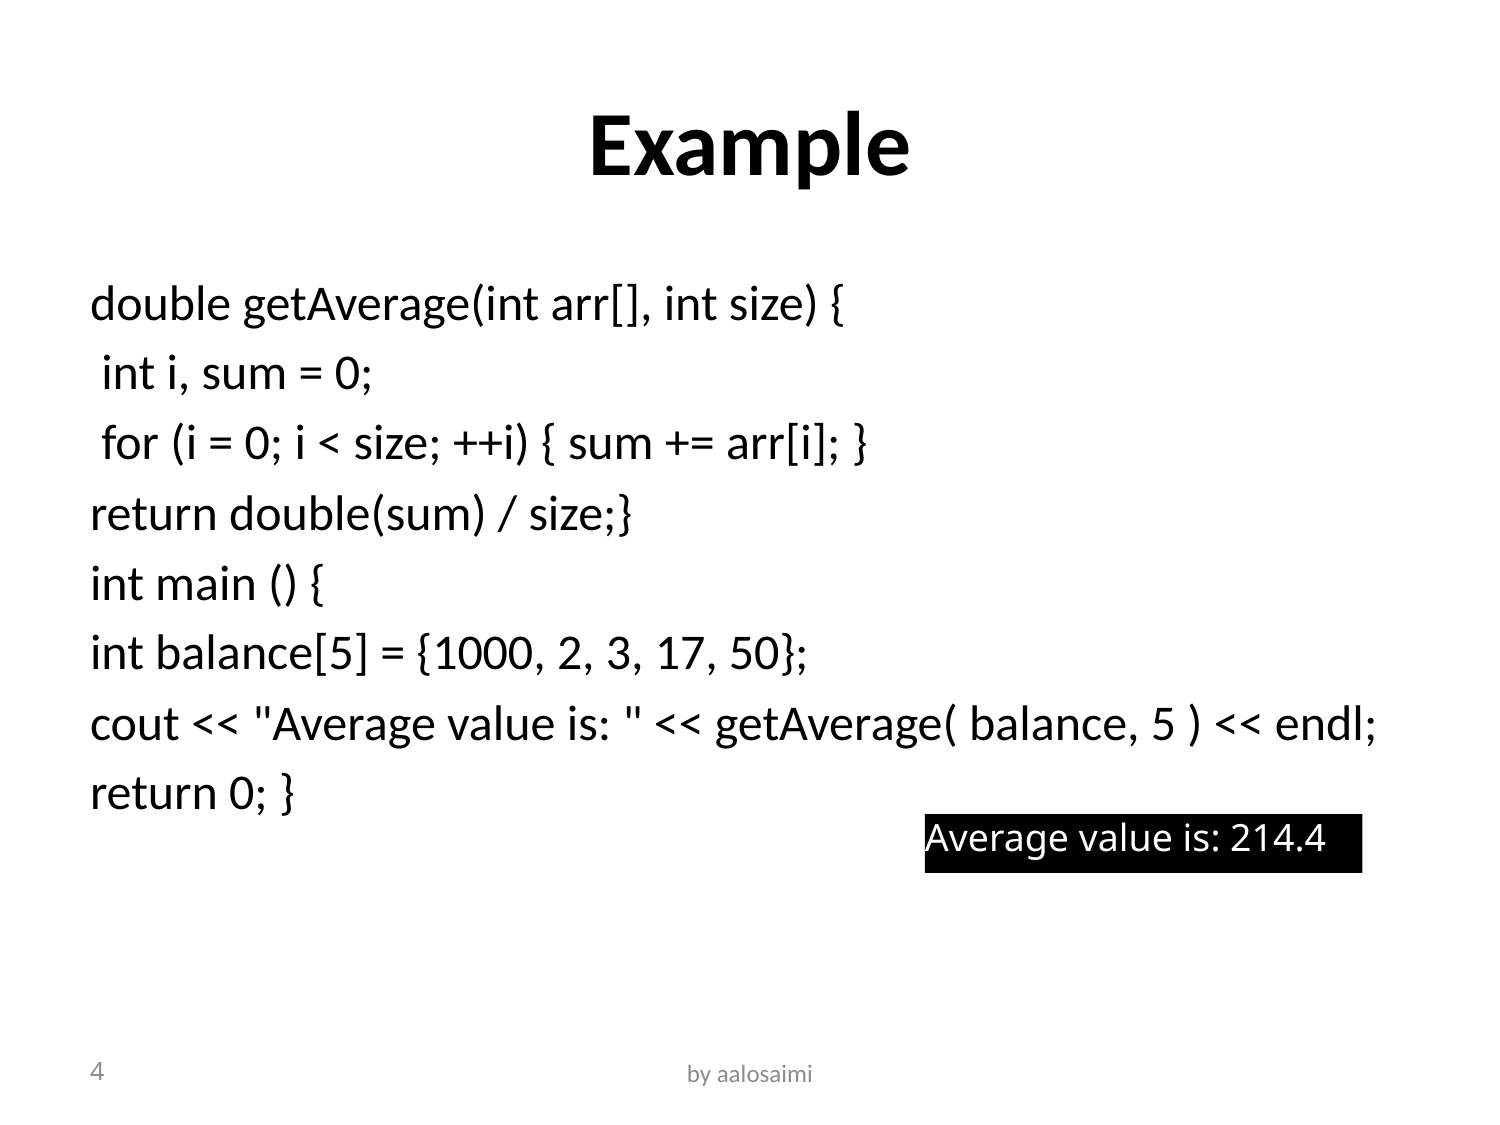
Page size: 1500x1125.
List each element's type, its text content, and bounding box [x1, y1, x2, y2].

title Example [75, 45, 1425, 233]
list double getAverage(int arr[], int size) { int i, sum = 0; for (i = 0; i < size; ++i) { sum += arr[i]; } return double(sum) / size;} int main () { int balance[5] = {1000, 2, 3, 17, 50}; cout << "Average value is: " << getAverage( balance, 5 ) << endl; return 0; } [75, 262, 1425, 1005]
text_box Average value is: 214.4 [924, 814, 1363, 873]
slide_number 4 [75, 1042, 425, 1103]
footer by aalosaimi [512, 1042, 988, 1103]
